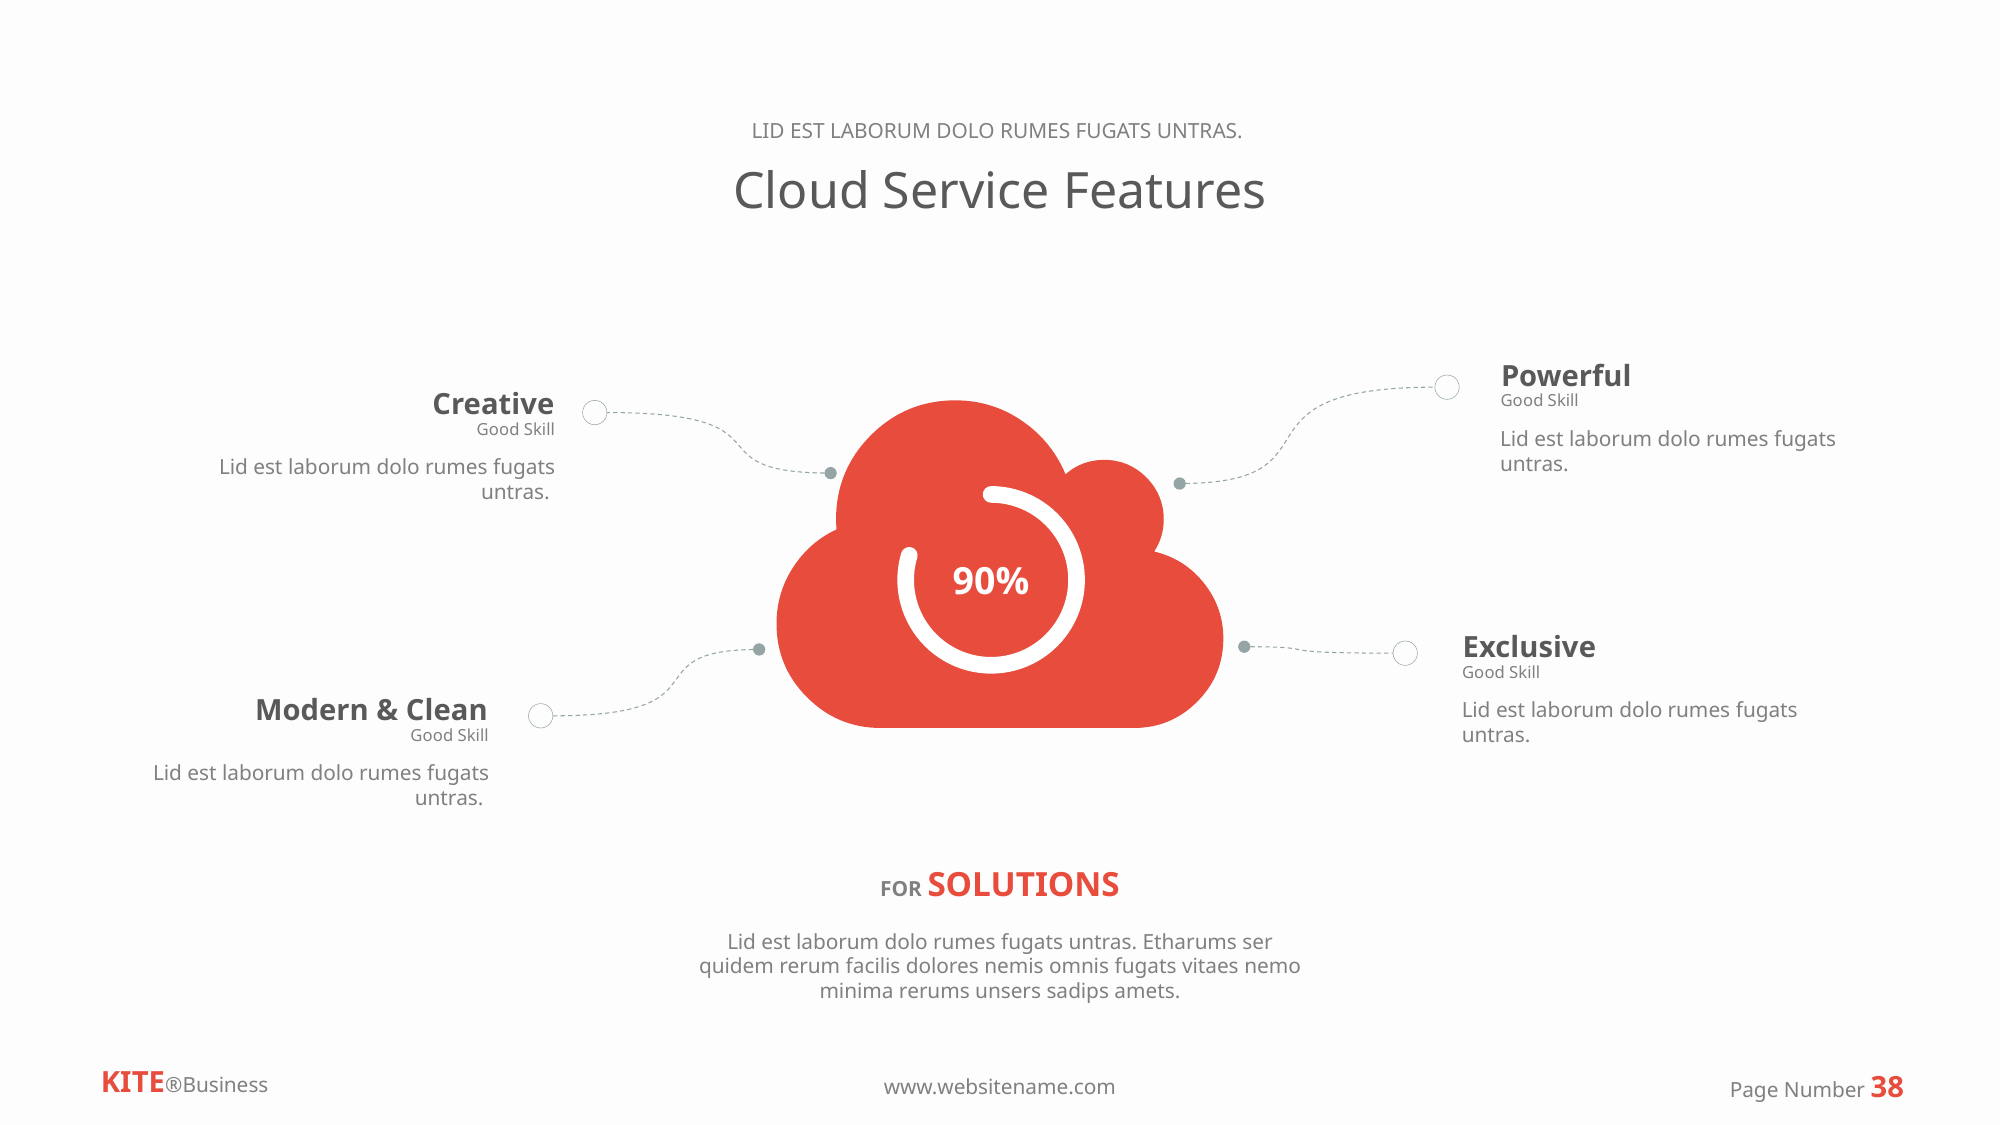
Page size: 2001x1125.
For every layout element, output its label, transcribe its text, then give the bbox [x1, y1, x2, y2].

text_box Lid est laborum dolo rumes fugats untras. [1485, 417, 1900, 483]
text_box Page Number 38 [1715, 1061, 1919, 1112]
text_box Modern & Clean [240, 684, 503, 734]
text_box Exclusive [1447, 621, 1612, 672]
text_box [581, 399, 608, 426]
text_box Lid est laborum dolo rumes fugats untras. [89, 752, 504, 818]
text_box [606, 412, 831, 474]
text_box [905, 494, 1077, 666]
text_box Lid est laborum dolo rumes fugats untras. [1447, 689, 1862, 755]
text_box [552, 649, 760, 716]
text_box Lid est laborum dolo rumes fugats untras. [155, 446, 570, 512]
text_box www.websitename.com [869, 1066, 1131, 1107]
text_box [1392, 639, 1419, 667]
text_box FOR SOLUTIONS Lid est laborum dolo rumes fugats untras. Etharums ser quidem rerum facilis dolores nemis omnis fugats vitaes nemo minima rerums unsers sadips amets. [677, 855, 1323, 1011]
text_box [1244, 646, 1393, 654]
text_box [1433, 373, 1461, 401]
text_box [1179, 387, 1435, 484]
text_box Good Skill [1447, 654, 1556, 689]
text_box Powerful [1486, 349, 1647, 400]
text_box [717, 110, 1283, 227]
text_box [776, 400, 1224, 728]
text_box Creative [417, 378, 570, 429]
text_box KITE®Business [85, 1056, 284, 1106]
text_box Good Skill [461, 411, 570, 446]
text_box Good Skill [1485, 382, 1594, 418]
text_box [527, 702, 554, 730]
text_box Good Skill [395, 717, 504, 752]
